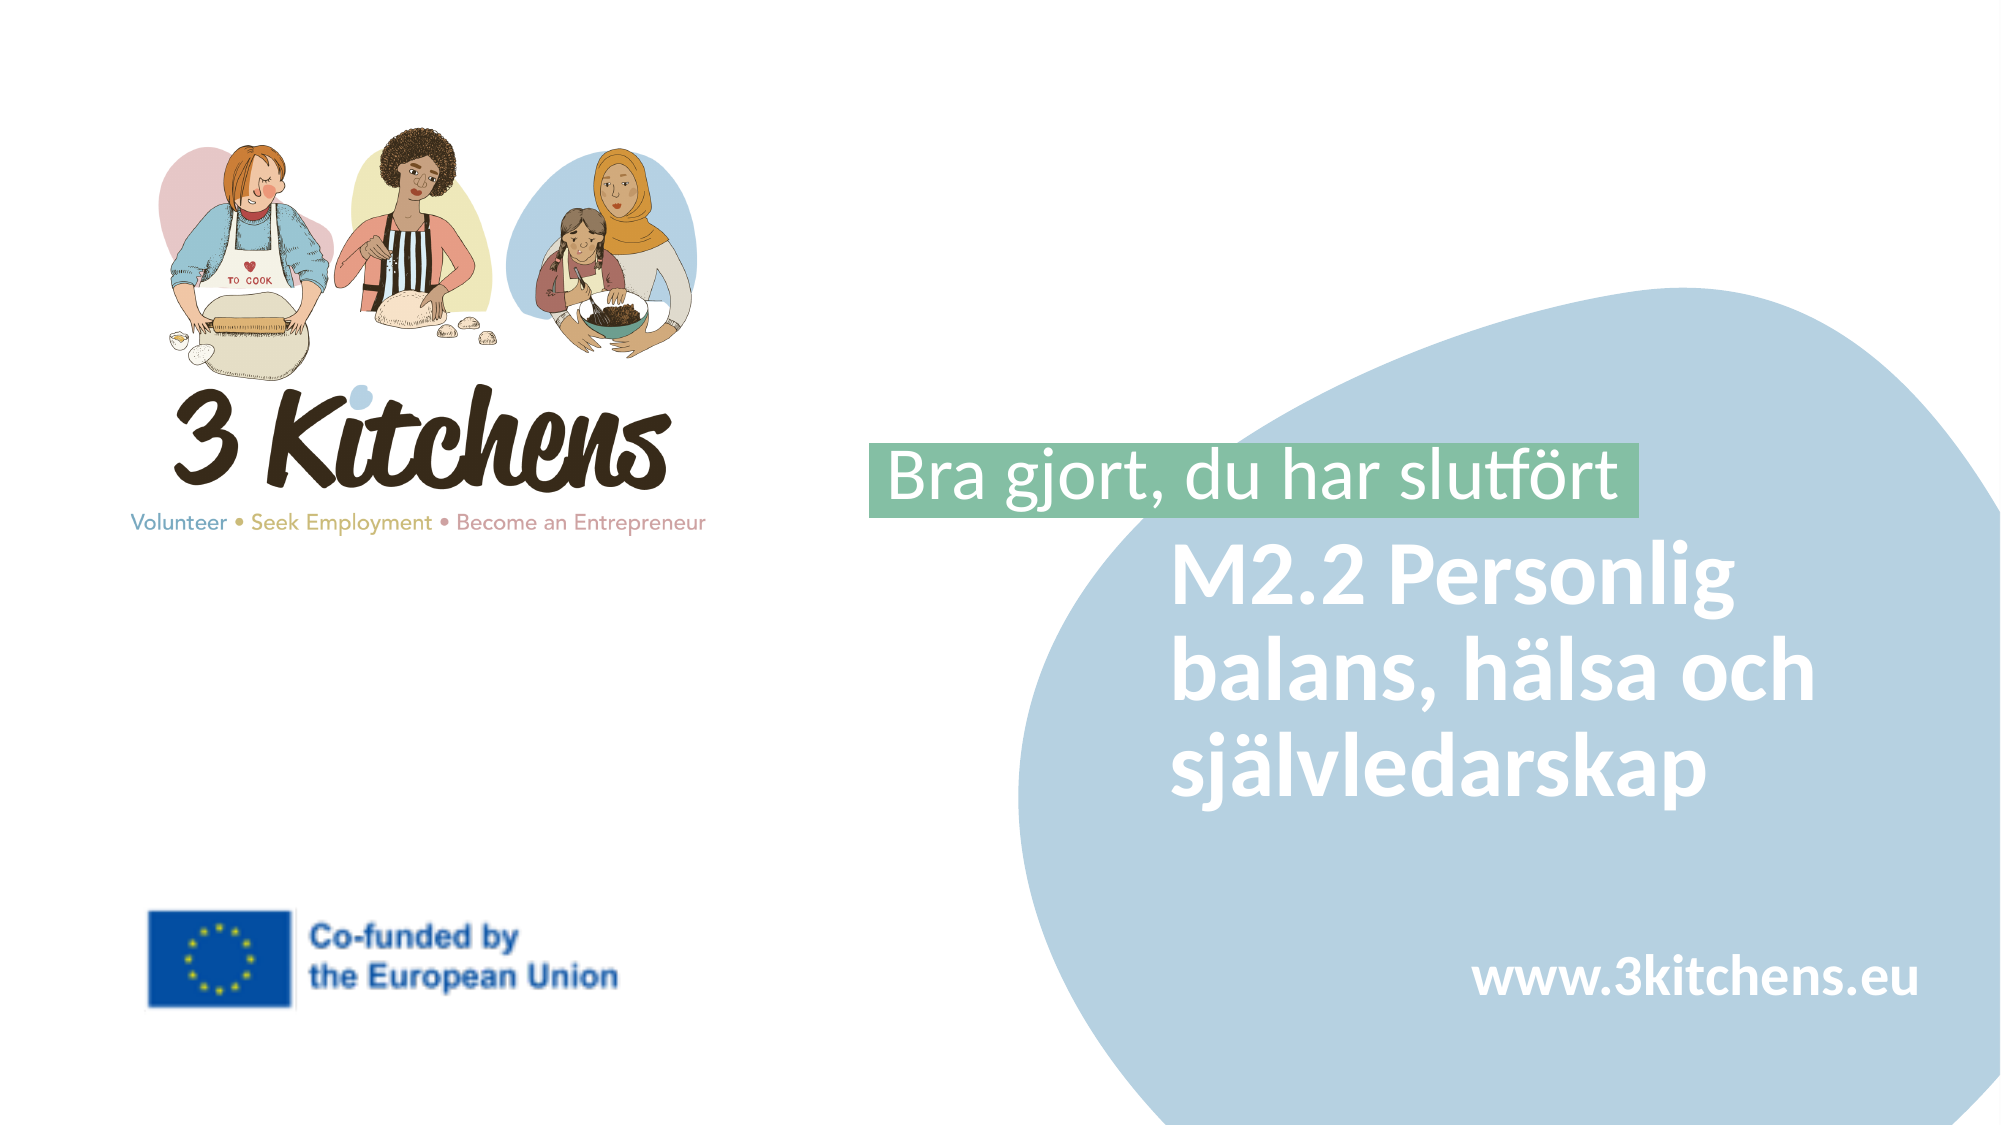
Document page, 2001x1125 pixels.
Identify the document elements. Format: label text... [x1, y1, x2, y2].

picture [94, 75, 769, 563]
text_box www.3kitchens.eu [1456, 937, 2000, 1058]
text_box M2.2 Personlig balans, hälsa och självledarskap [1154, 519, 2000, 635]
picture [143, 906, 655, 1015]
list Bra gjort, du har slutfört. [854, 332, 1945, 619]
